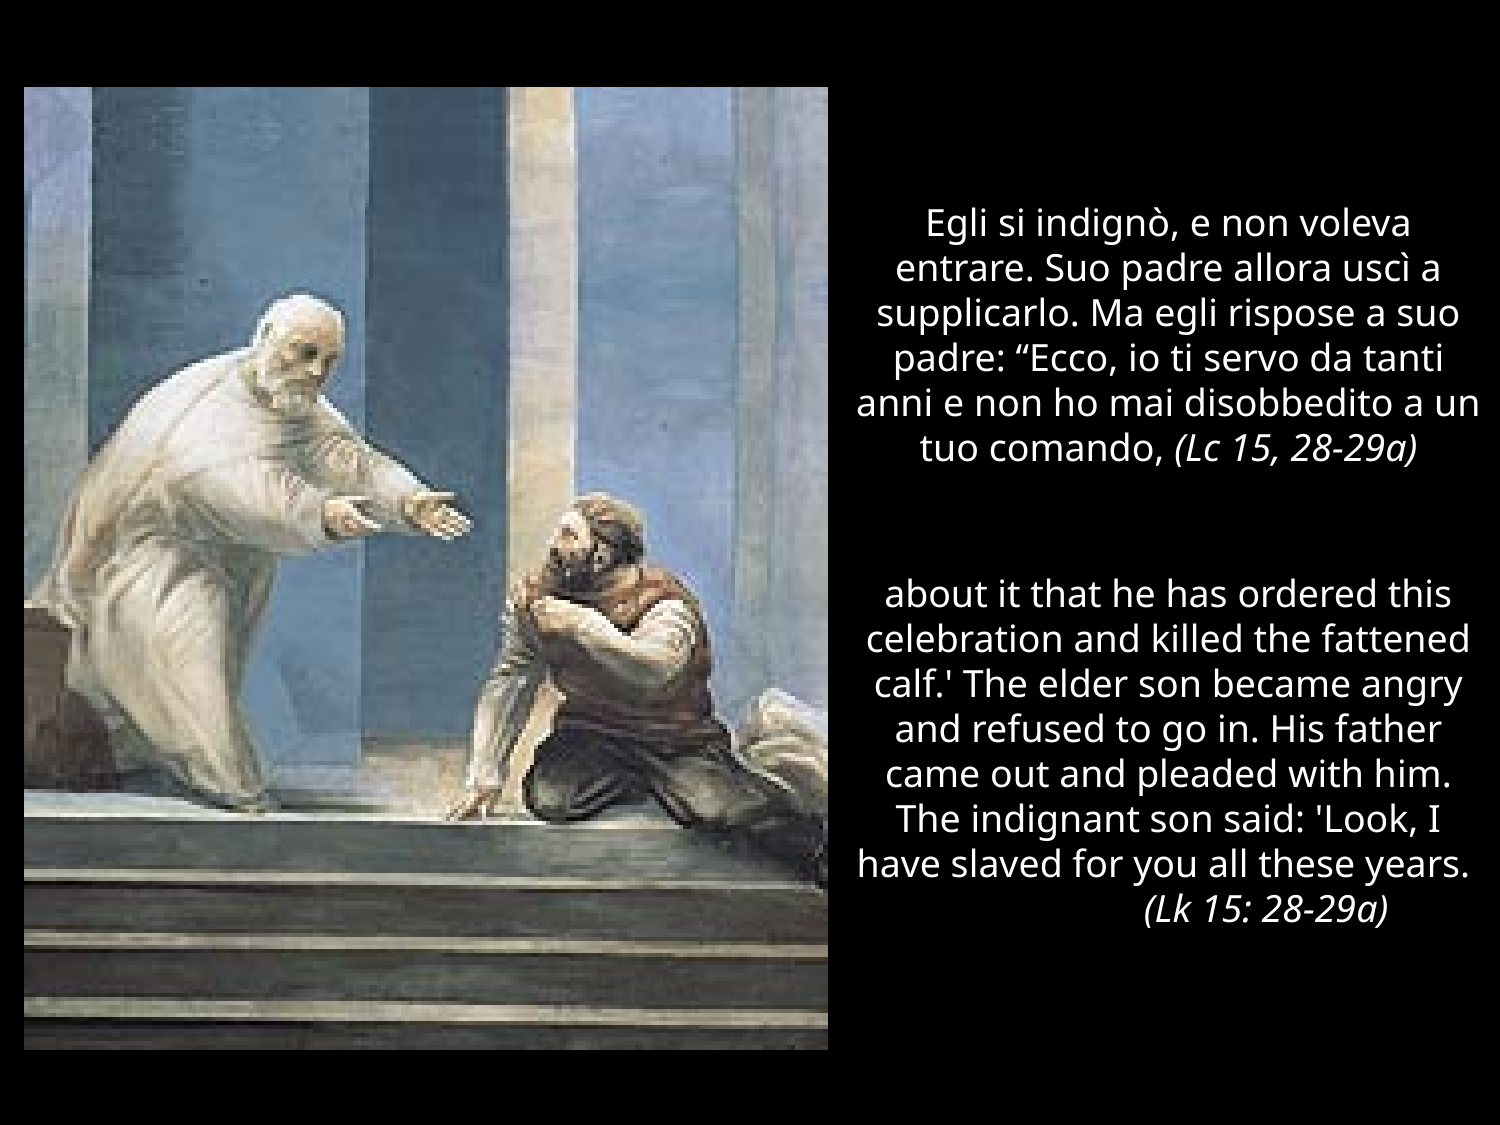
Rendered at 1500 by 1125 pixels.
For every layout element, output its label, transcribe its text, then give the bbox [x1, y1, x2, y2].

title Egli si indignò, e non voleva entrare. Suo padre allora uscì a supplicarlo. Ma egli rispose a suo padre: “Ecco, io ti servo da tanti anni e non ho mai disobbedito a un tuo comando, (Lc 15, 28-29a) [837, 262, 1500, 450]
text_box about it that he has ordered this celebration and killed the fattened calf.' The elder son became angry and refused to go in. His father came out and pleaded with him. The indignant son said: 'Look, I have slaved for you all these years. (Lk 15: 28-29a) [837, 562, 1500, 938]
picture [24, 87, 828, 1050]
